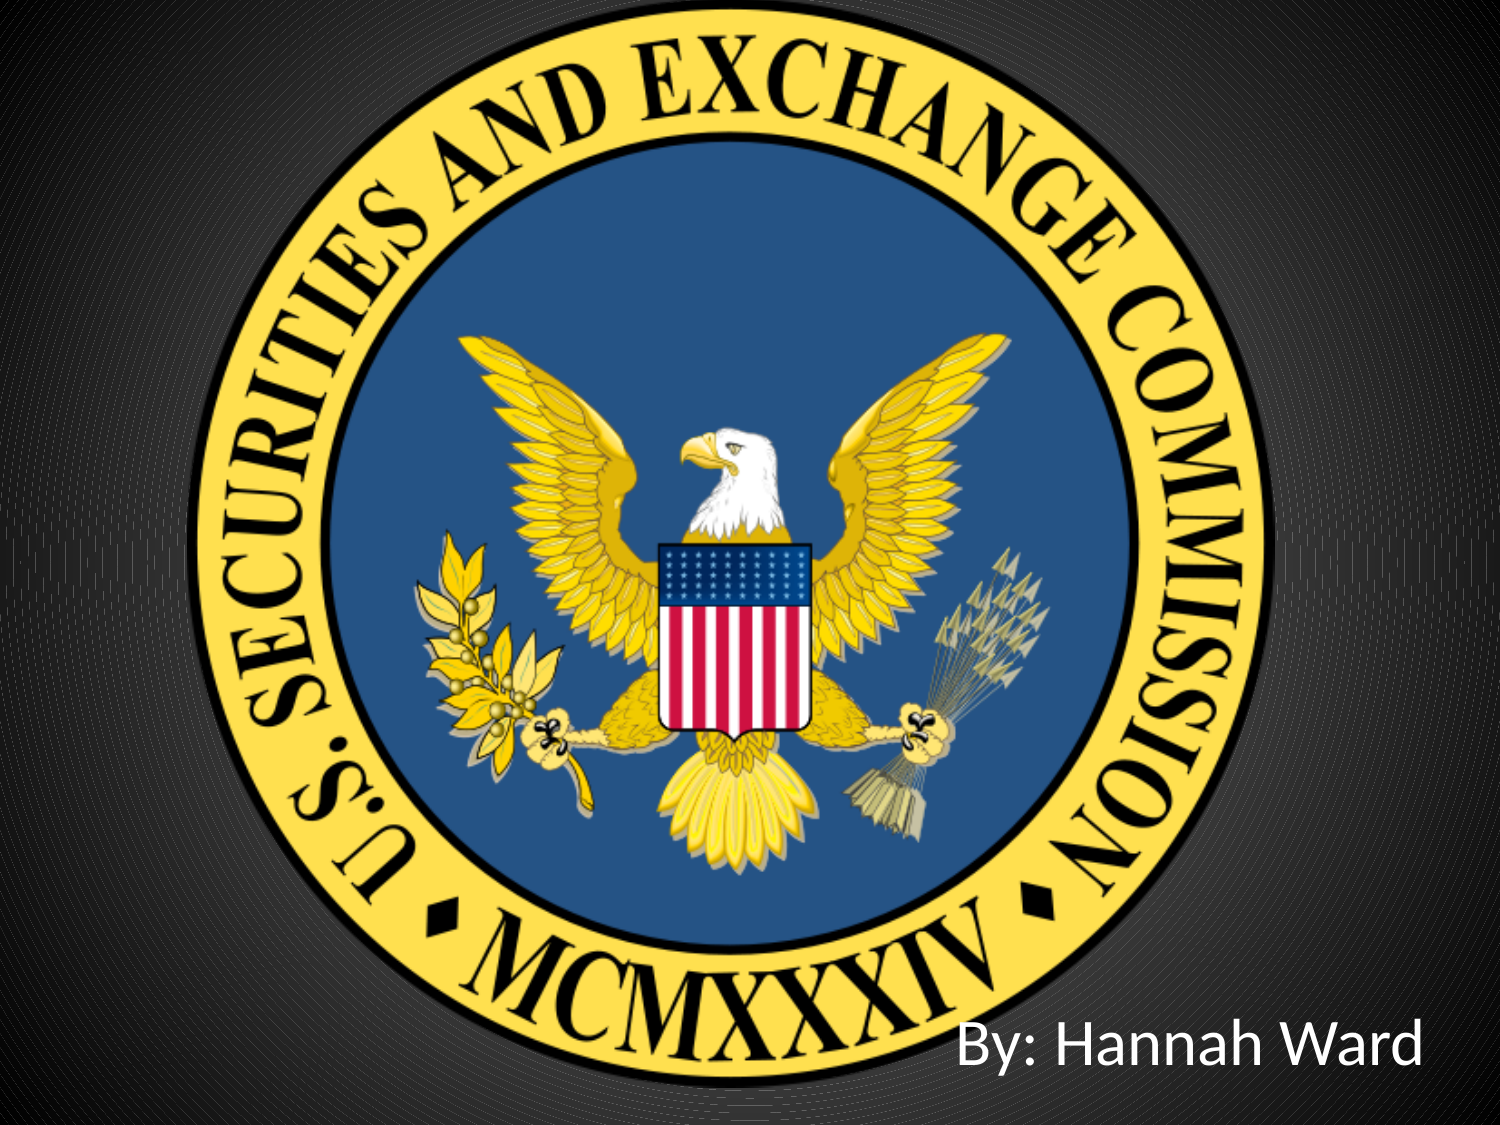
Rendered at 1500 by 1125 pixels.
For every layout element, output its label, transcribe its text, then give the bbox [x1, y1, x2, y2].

subtitle By: Hannah Ward [1279, 990, 1500, 1088]
picture [186, 0, 1276, 1089]
